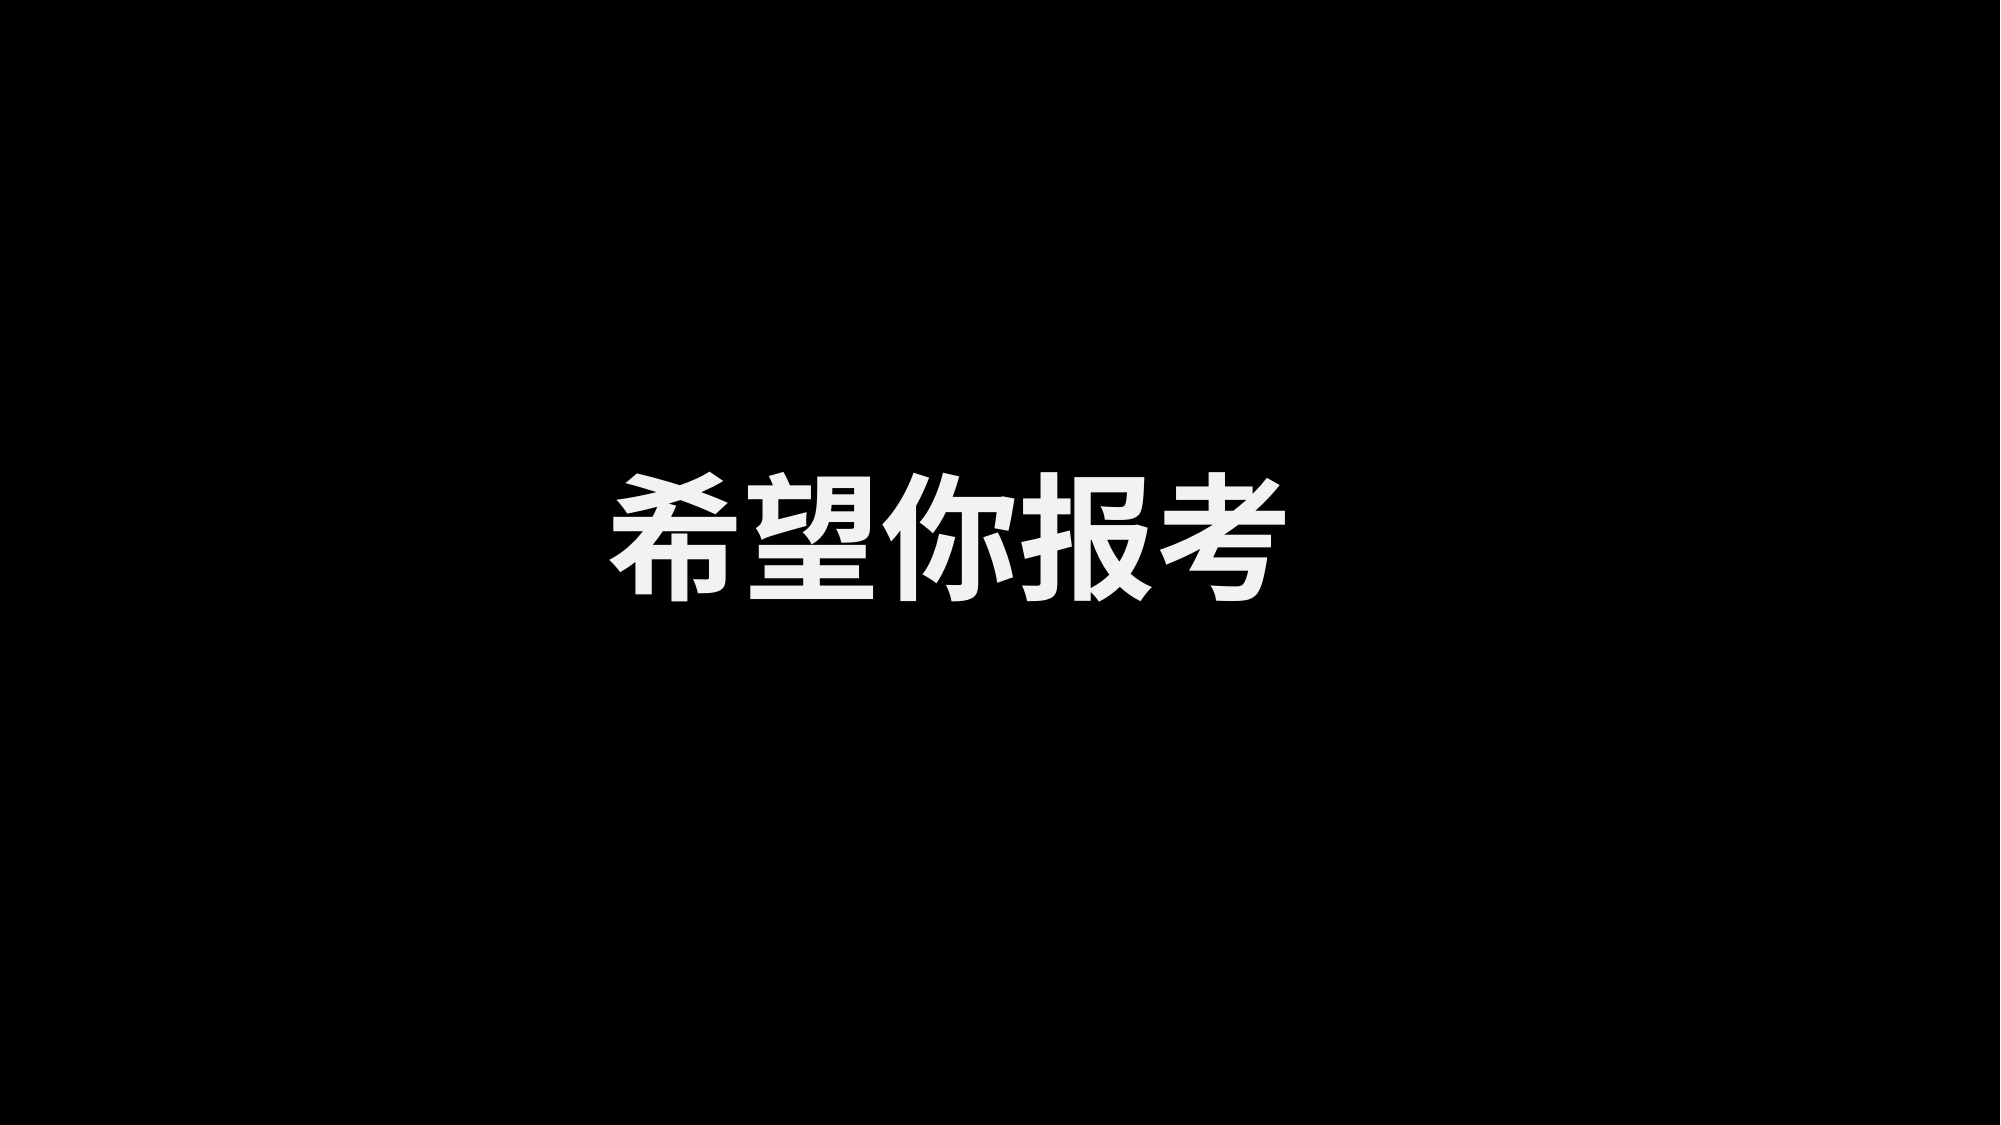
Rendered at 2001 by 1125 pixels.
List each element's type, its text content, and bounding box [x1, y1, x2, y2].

text_box 希望你报考 [606, 452, 1294, 618]
